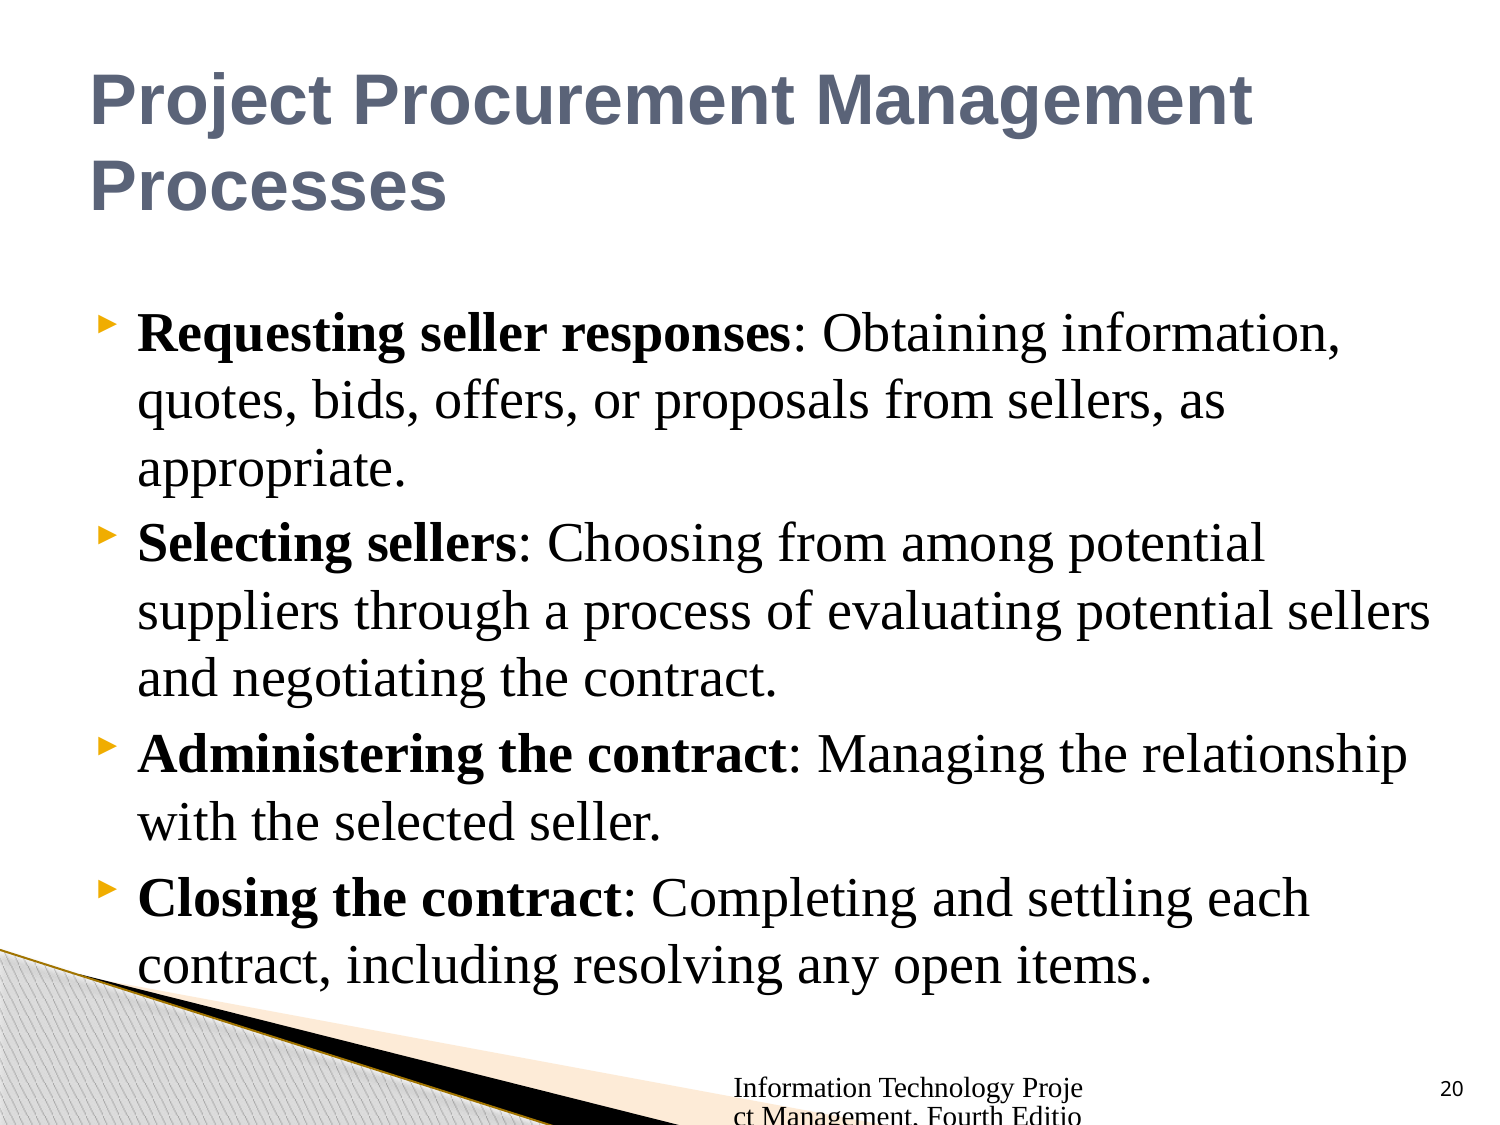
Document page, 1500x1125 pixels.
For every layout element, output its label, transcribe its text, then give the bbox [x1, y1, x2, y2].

title Project Procurement Management Processes [75, 45, 1425, 233]
slide_number 20 [1418, 1051, 1479, 1112]
footer Information Technology Project Management, Fourth Edition [718, 1088, 1105, 1112]
list Requesting seller responses: Obtaining information, quotes, bids, offers, or proposals from sellers, as appropriate. Selecting sellers: Choosing from among potential suppliers through a process of evaluating potential sellers and negotiating the contract. Administering the contract: Managing the relationship with the selected seller. Closing the contract: Completing and settling each contract, including resolving any open items. [62, 287, 1450, 1088]
